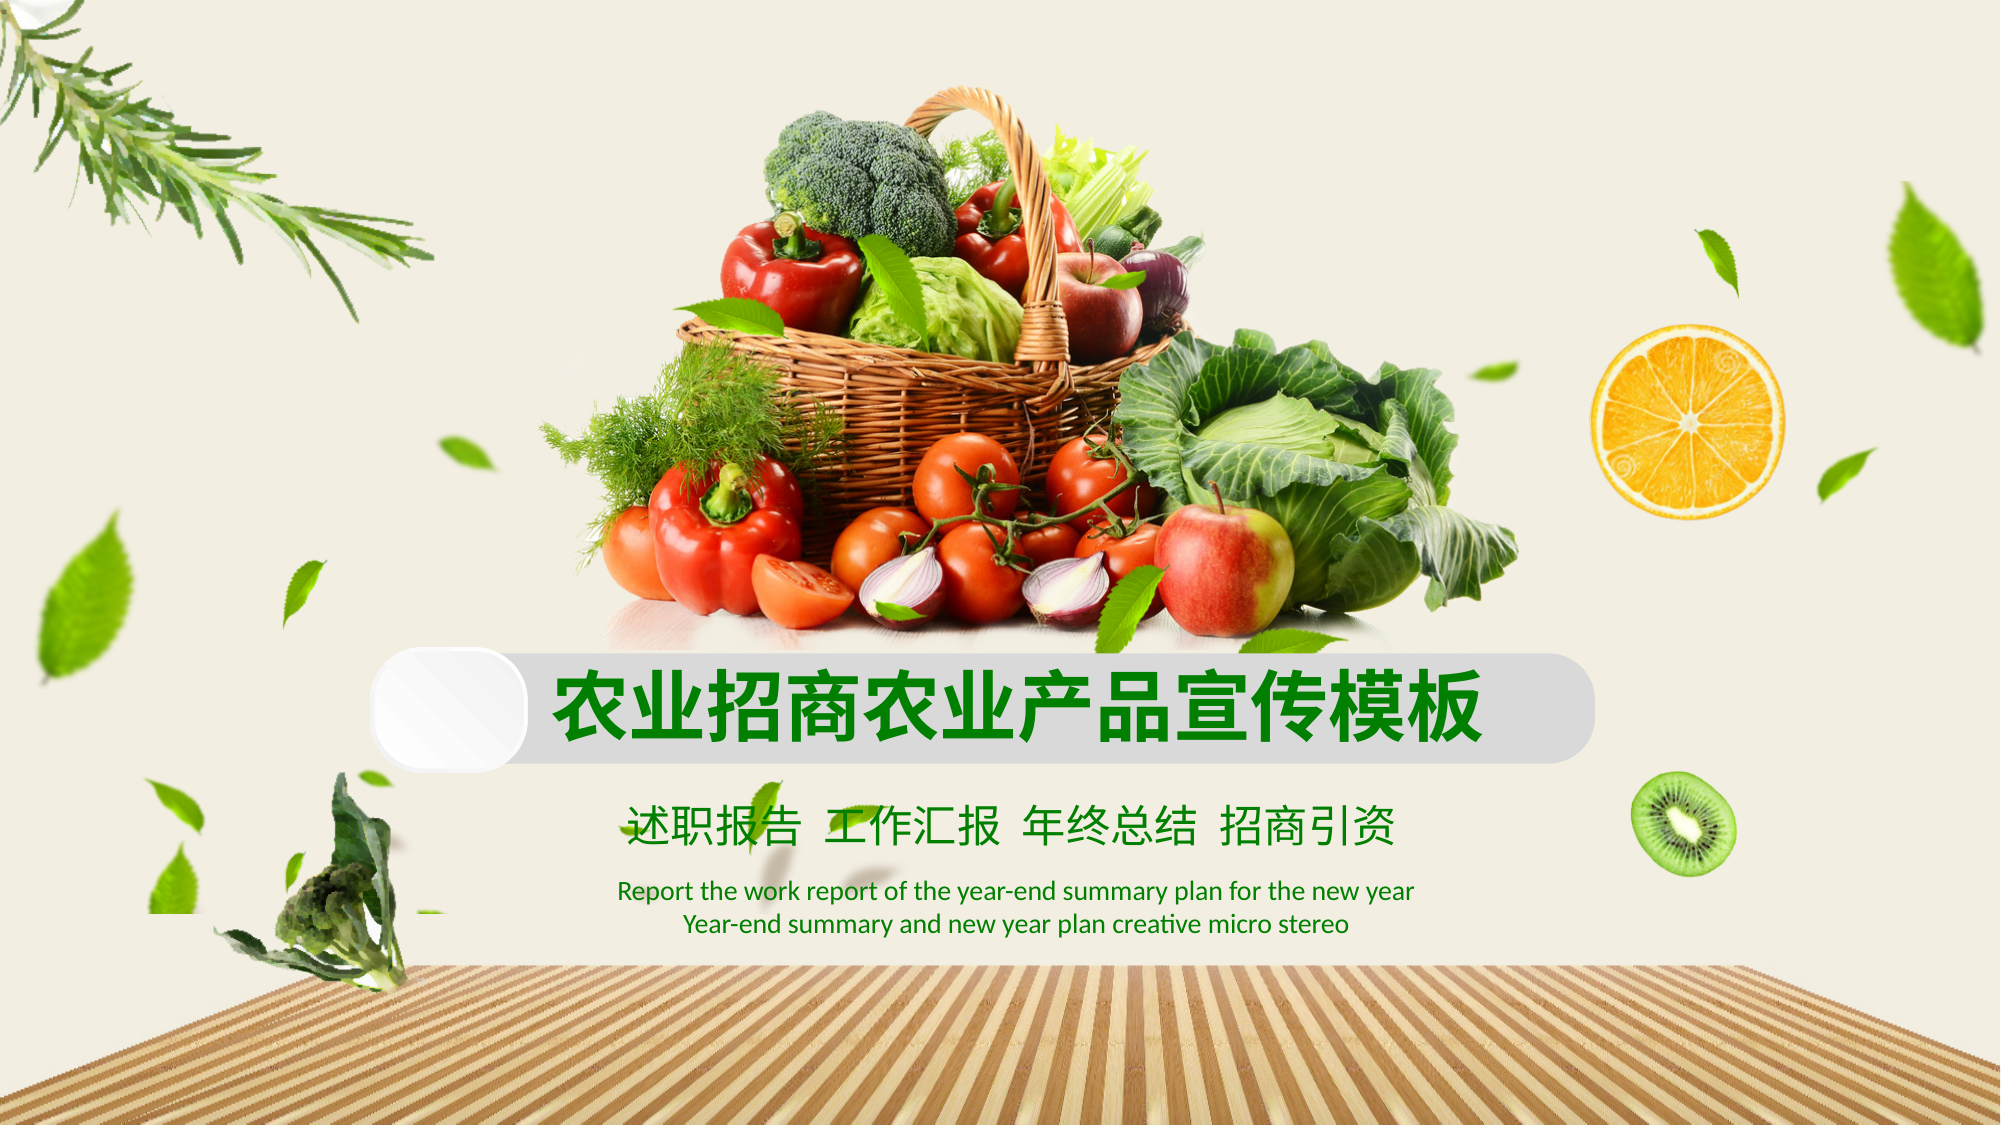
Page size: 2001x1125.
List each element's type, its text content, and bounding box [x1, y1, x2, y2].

text_box Report the work report of the year-end summary plan for the new year Year-end summary and new year plan creative micro stereo [602, 914, 1430, 980]
picture [0, 0, 2001, 1125]
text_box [370, 647, 528, 773]
